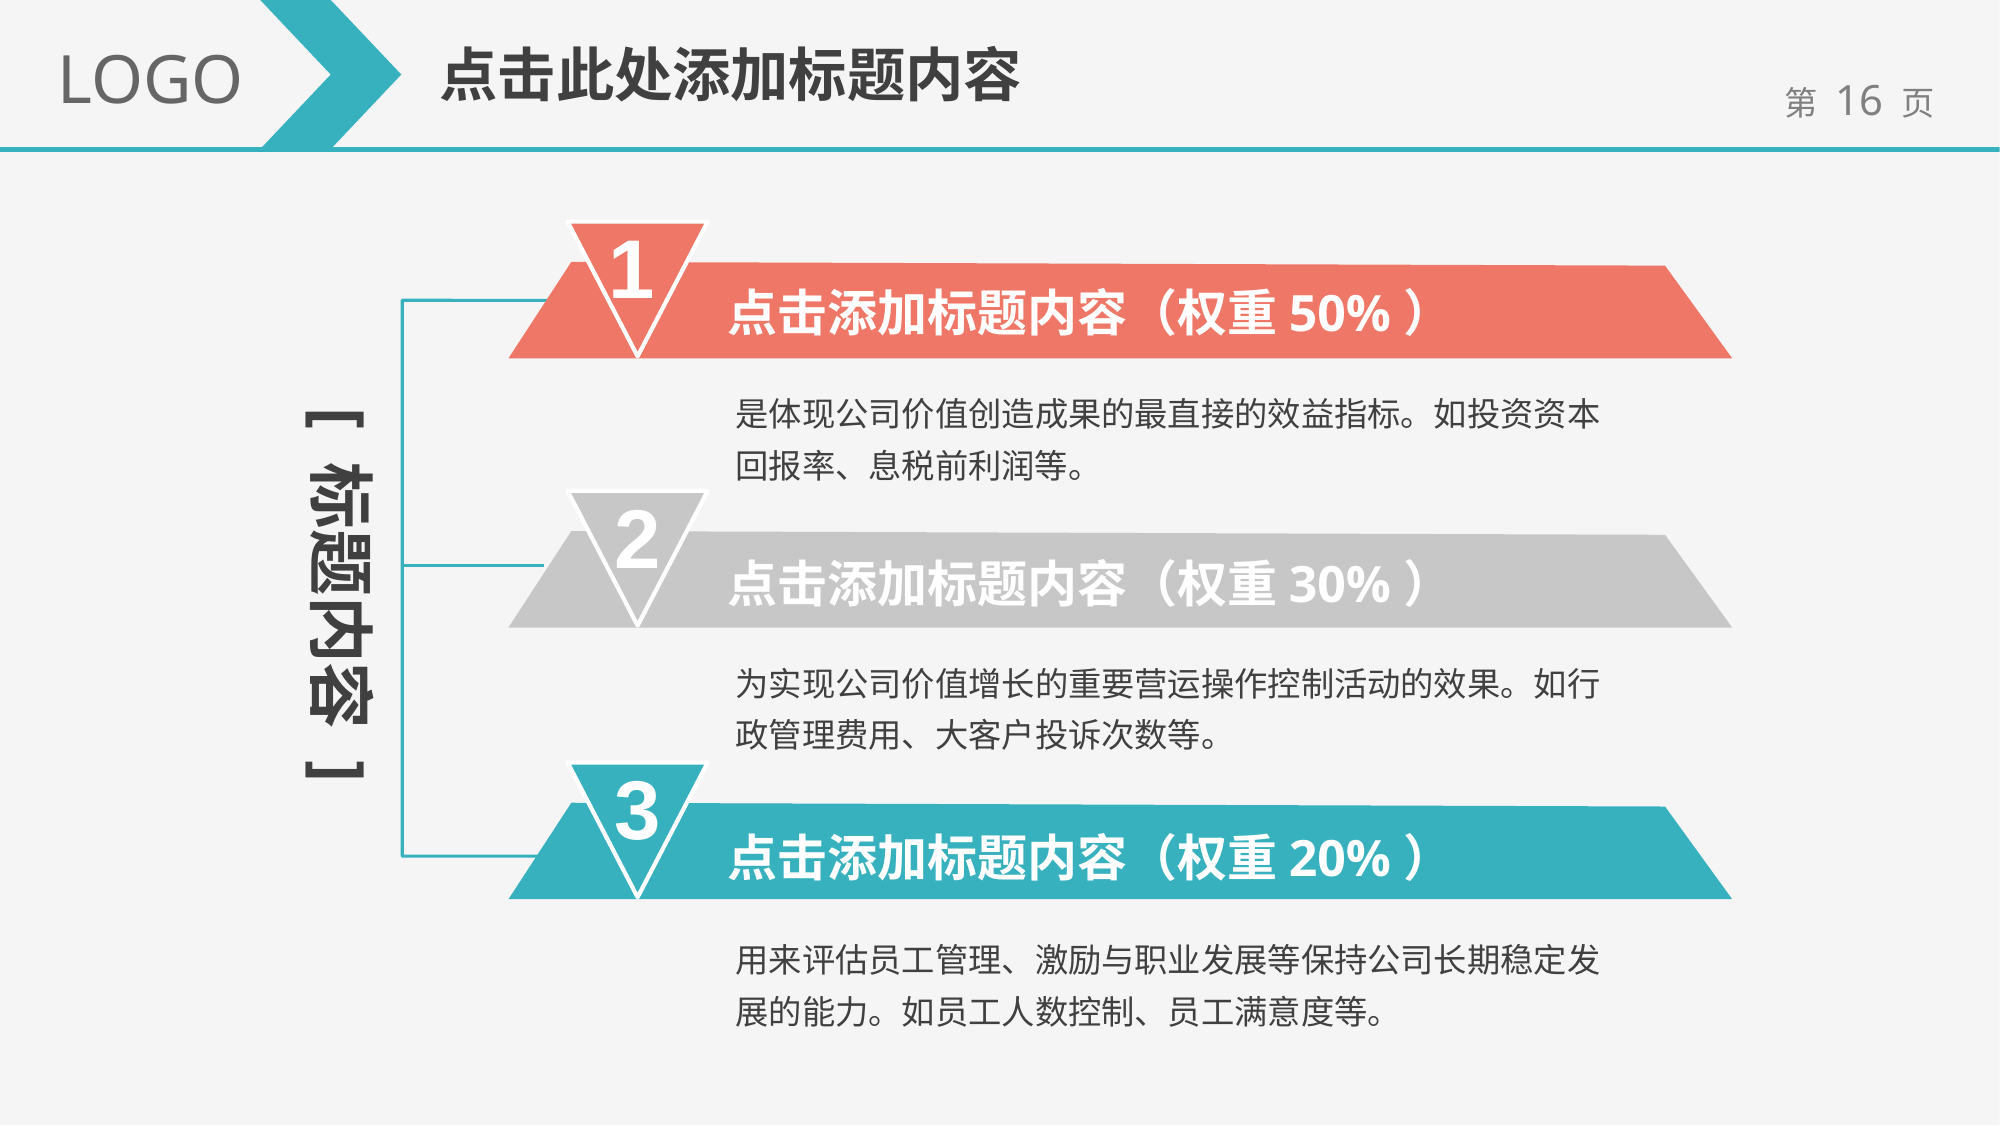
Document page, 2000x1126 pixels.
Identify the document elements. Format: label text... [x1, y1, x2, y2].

text_box 用来评估员工管理、激励与职业发展等保持公司长期稳定发展的能力。如员工人数控制、员工满意度等。 [721, 920, 1638, 1039]
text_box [713, 261, 1733, 359]
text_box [508, 530, 563, 628]
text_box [567, 477, 708, 626]
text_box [401, 300, 563, 857]
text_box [713, 802, 1733, 900]
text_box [508, 261, 563, 359]
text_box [713, 530, 1733, 628]
text_box 为实现公司价值增长的重要营运操作控制活动的效果。如行政管理费用、大客户投诉次数等。 [721, 643, 1638, 762]
text_box 是体现公司价值创造成果的最直接的效益指标。如投资资本回报率、息税前利润等。 [721, 374, 1638, 493]
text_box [508, 802, 563, 900]
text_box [567, 748, 708, 898]
text_box [ 标题内容 ] [279, 300, 391, 890]
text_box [567, 207, 708, 357]
